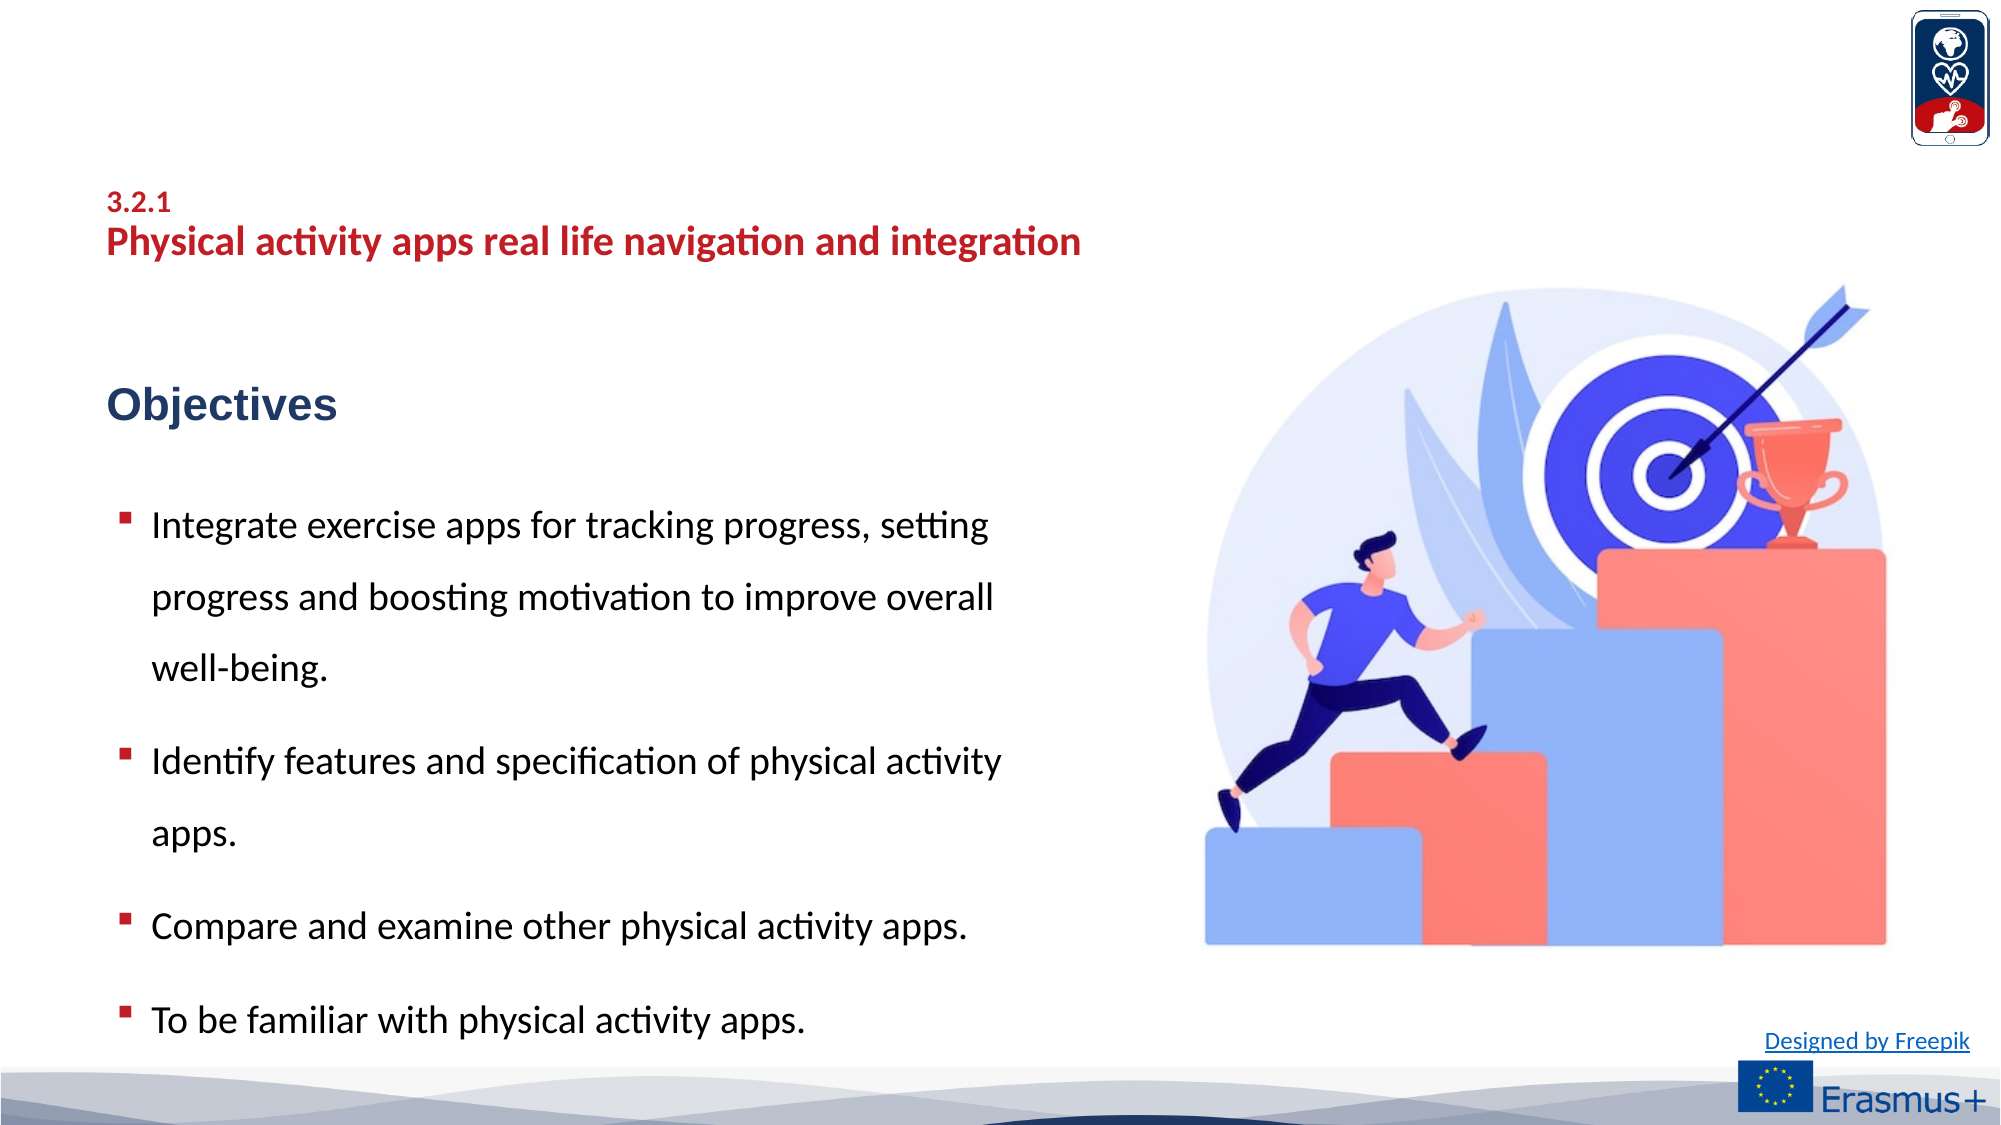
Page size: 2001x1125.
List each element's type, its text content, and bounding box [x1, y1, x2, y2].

picture [0, 177, 2001, 1125]
picture [1911, 10, 1990, 146]
list Integrate exercise apps for tracking progress, setting progress and boosting motivation to improve overall well-being. Identify features and specification of physical activity apps. Compare and examine other physical activity apps. To be familiar with physical activity apps. [101, 467, 1076, 1054]
text_box Designed by Freepik [984, 1016, 1985, 1062]
list Objectives [91, 354, 938, 437]
title 3.2.1 Physical activity apps real life navigation and integration [91, 177, 1093, 324]
